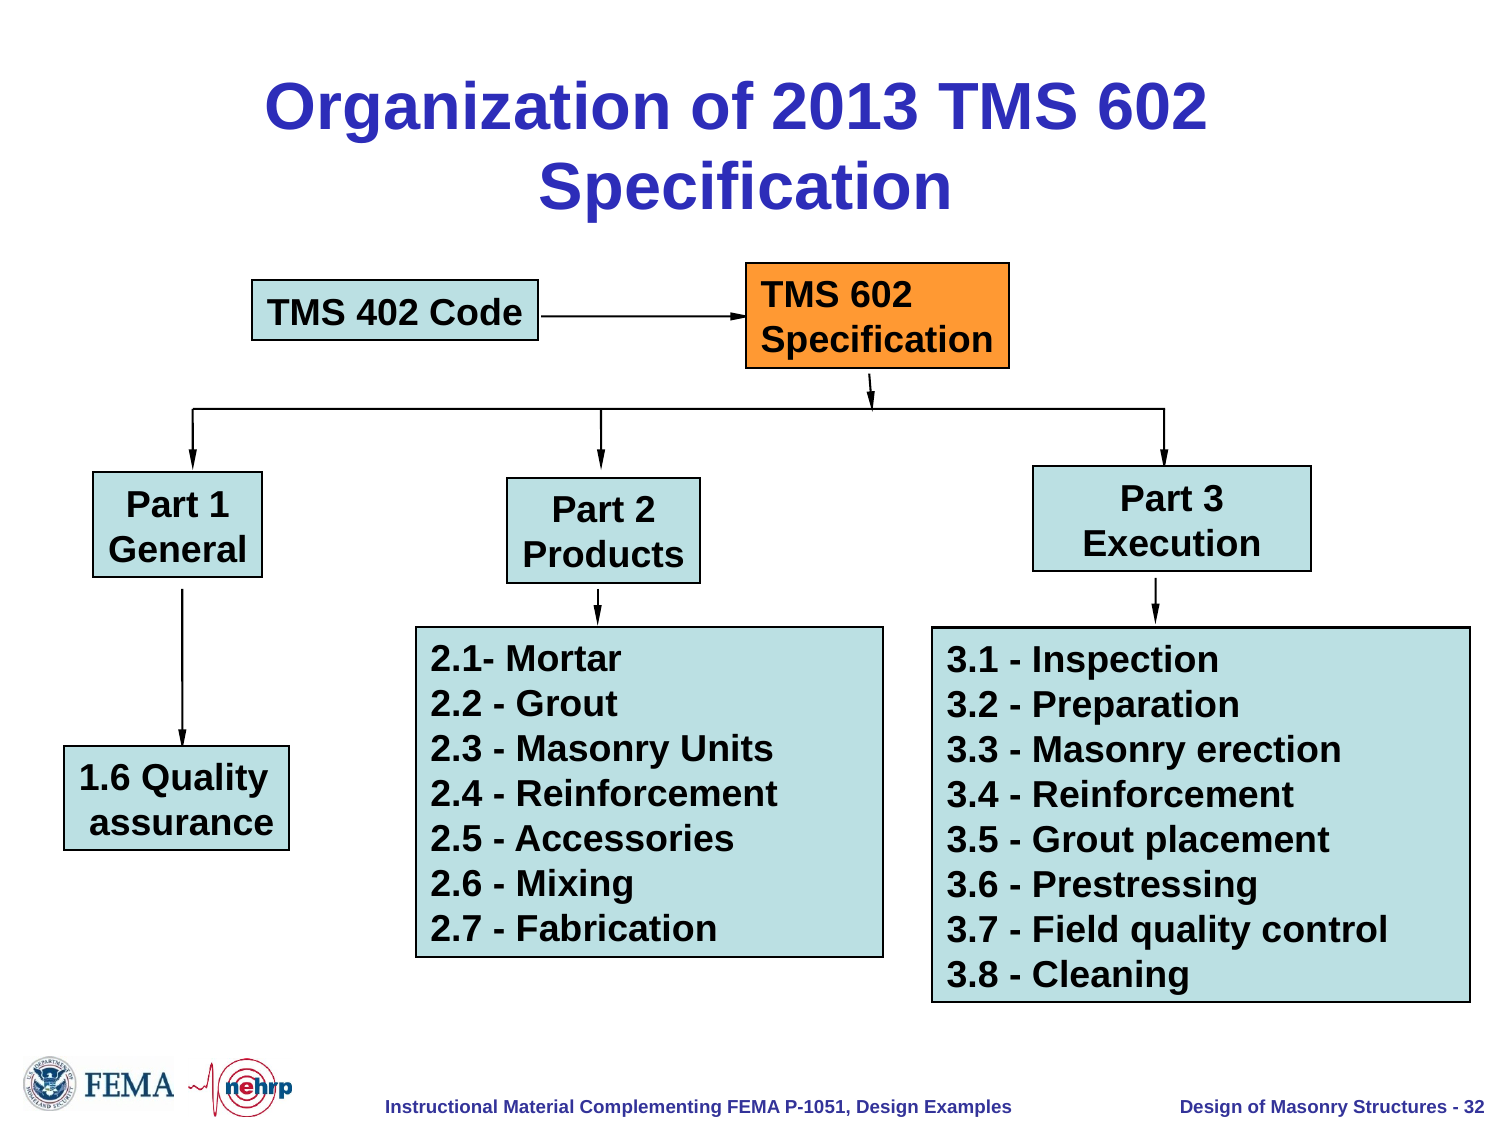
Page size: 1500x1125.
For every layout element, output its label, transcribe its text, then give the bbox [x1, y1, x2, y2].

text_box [62, 262, 1470, 1006]
picture [23, 1056, 174, 1111]
slide_number Design of Masonry Structures - 32 [1042, 1077, 1500, 1125]
title Organization of 2013 TMS 602 Specification [44, 53, 1449, 232]
footer Instructional Material Complementing FEMA P-1051, Design Examples [337, 1087, 1042, 1125]
picture [188, 1058, 292, 1117]
